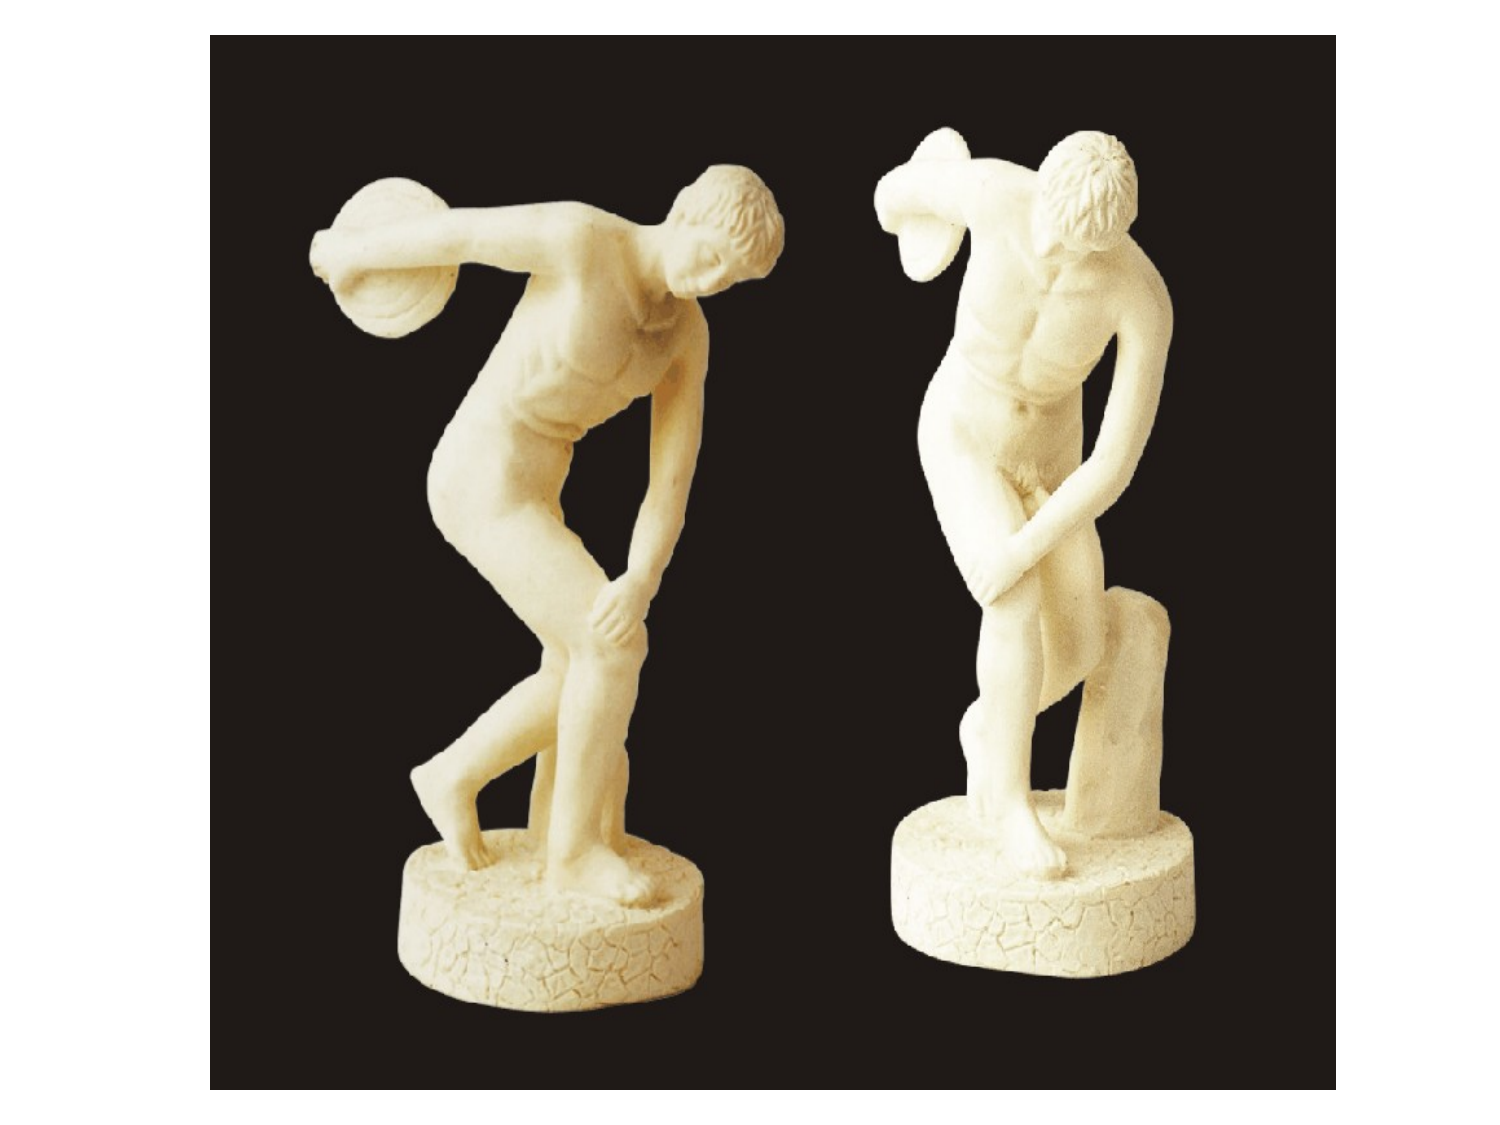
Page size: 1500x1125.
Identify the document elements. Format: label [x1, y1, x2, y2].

picture [210, 34, 1337, 1091]
